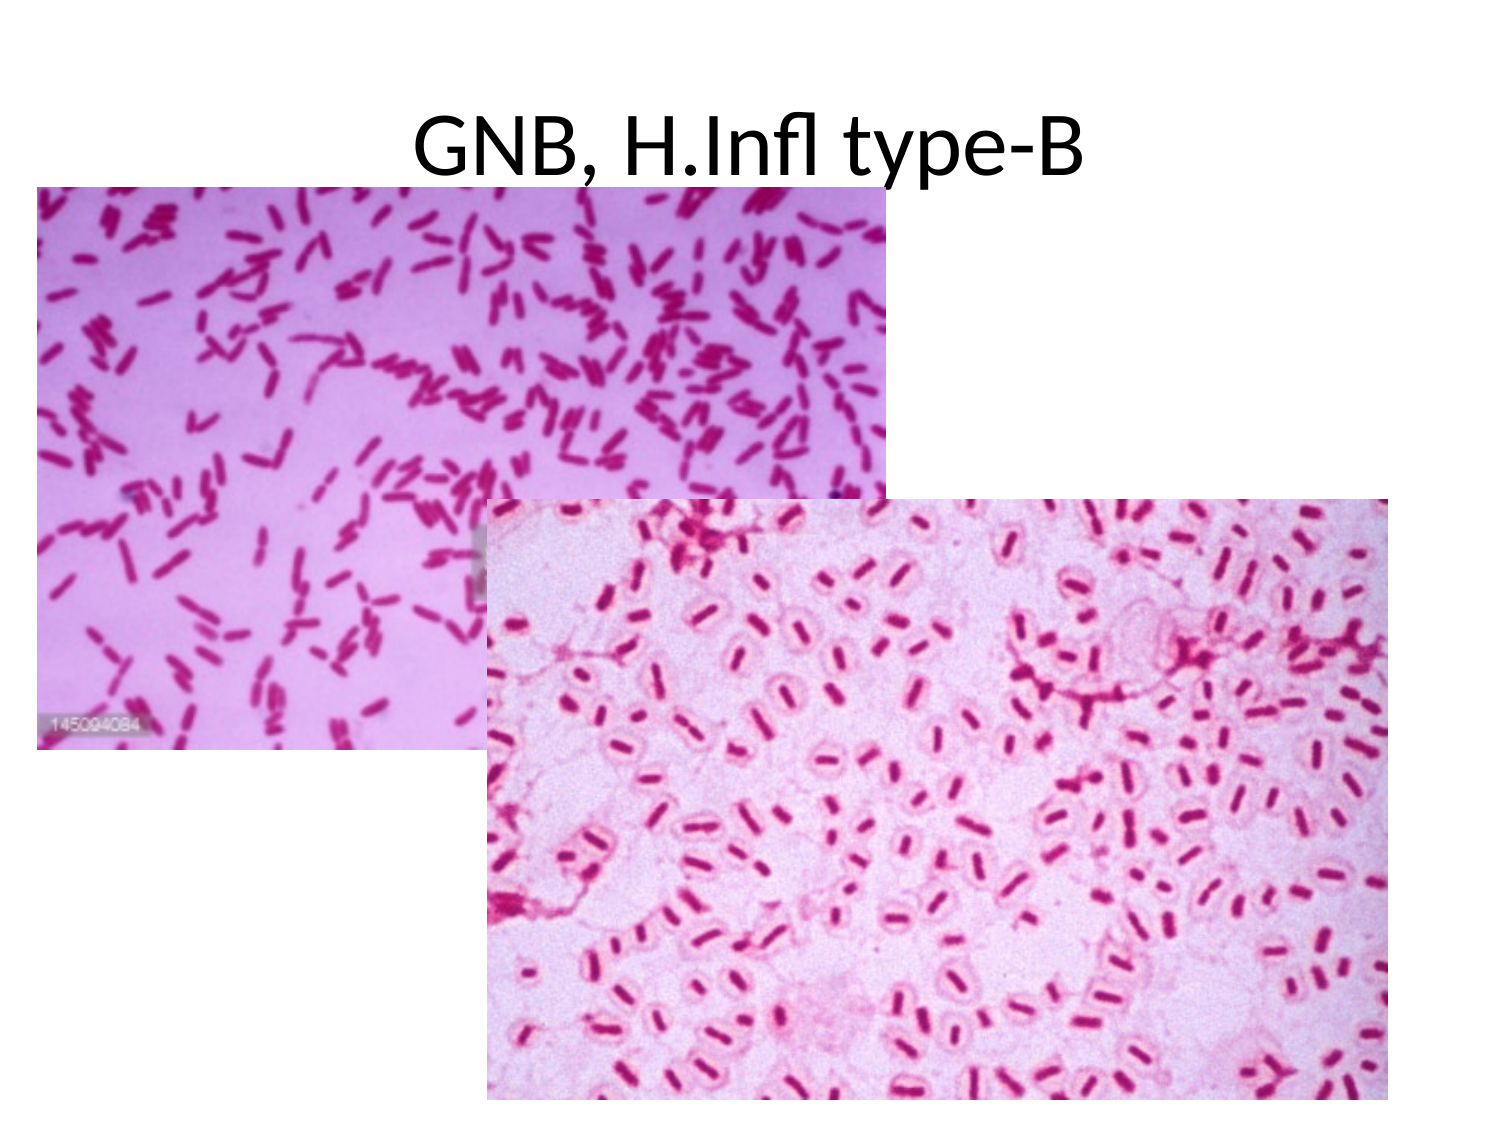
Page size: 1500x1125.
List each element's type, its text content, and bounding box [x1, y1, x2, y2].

picture [487, 499, 1388, 1101]
title GNB, H.Infl type-B [75, 45, 1425, 233]
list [37, 187, 886, 751]
